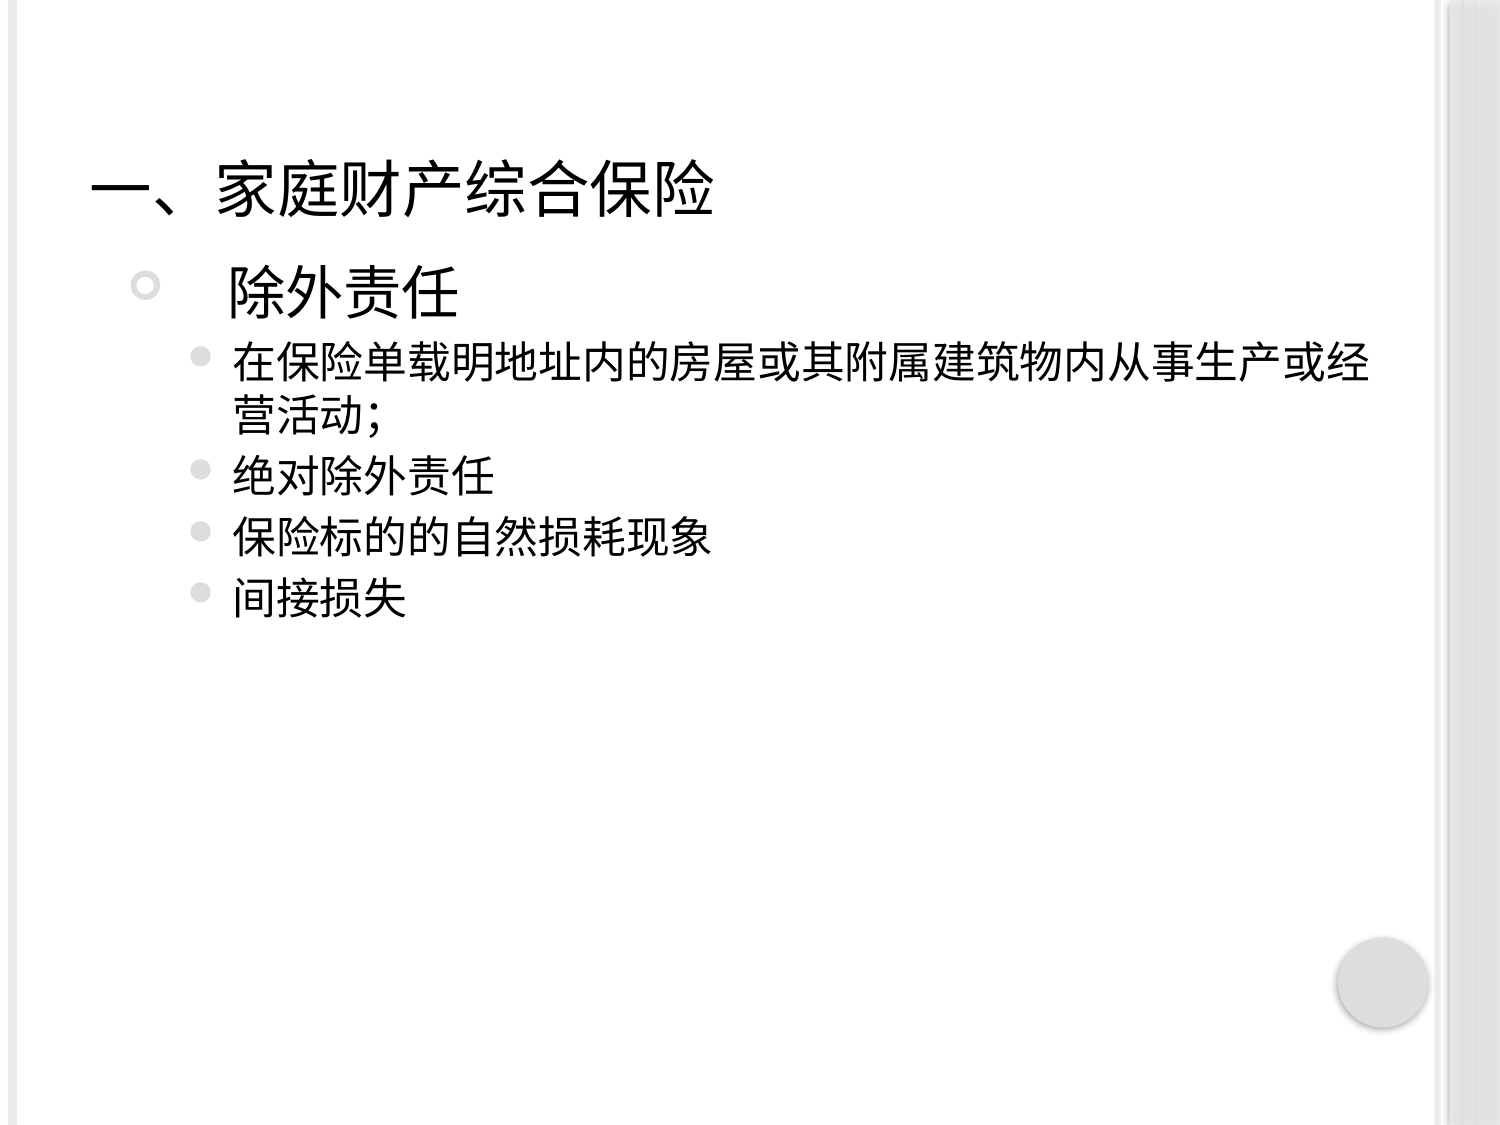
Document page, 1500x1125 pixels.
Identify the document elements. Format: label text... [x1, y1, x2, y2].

title 一、家庭财产综合保险 [75, 45, 1300, 233]
list 除外责任 在保险单载明地址内的房屋或其附属建筑物内从事生产或经营活动； 绝对除外责任 保险标的的自然损耗现象 间接损失 [111, 262, 1388, 1071]
